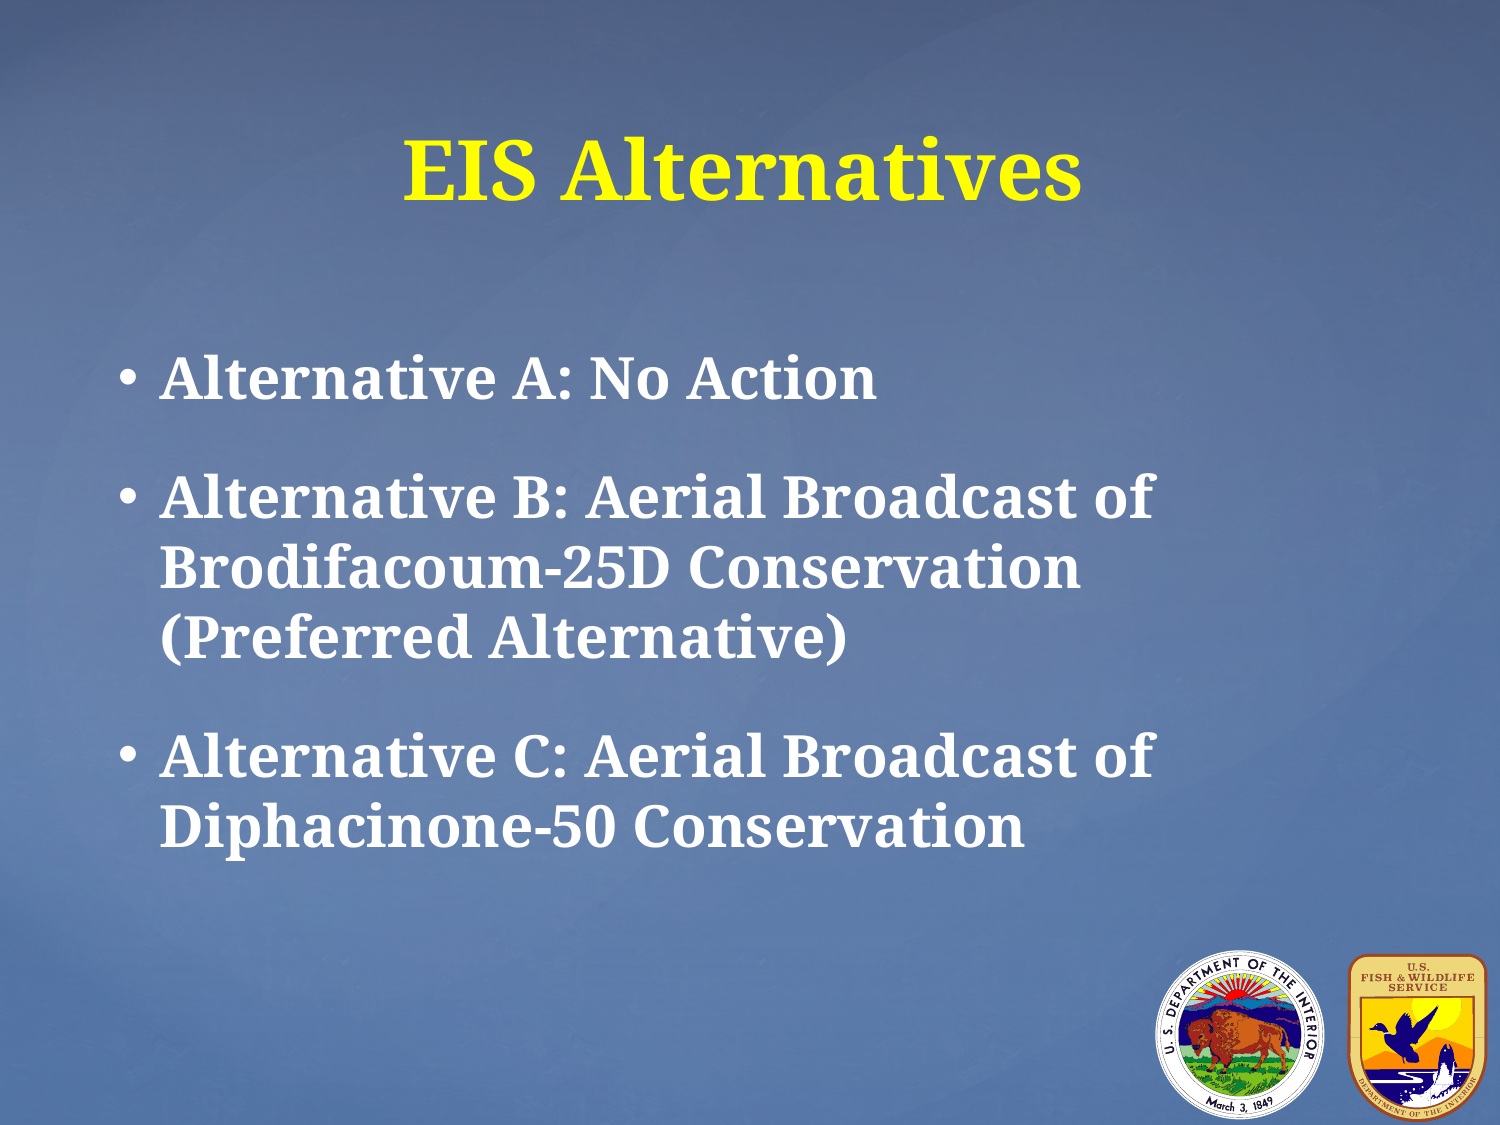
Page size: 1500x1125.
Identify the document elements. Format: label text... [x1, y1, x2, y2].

list Alternative A: No Action Alternative B: Aerial Broadcast of Brodifacoum-25D Conservation (Preferred Alternative) Alternative C: Aerial Broadcast of Diphacinone-50 Conservation [99, 287, 1350, 913]
title EIS Alternatives [125, 87, 1363, 225]
